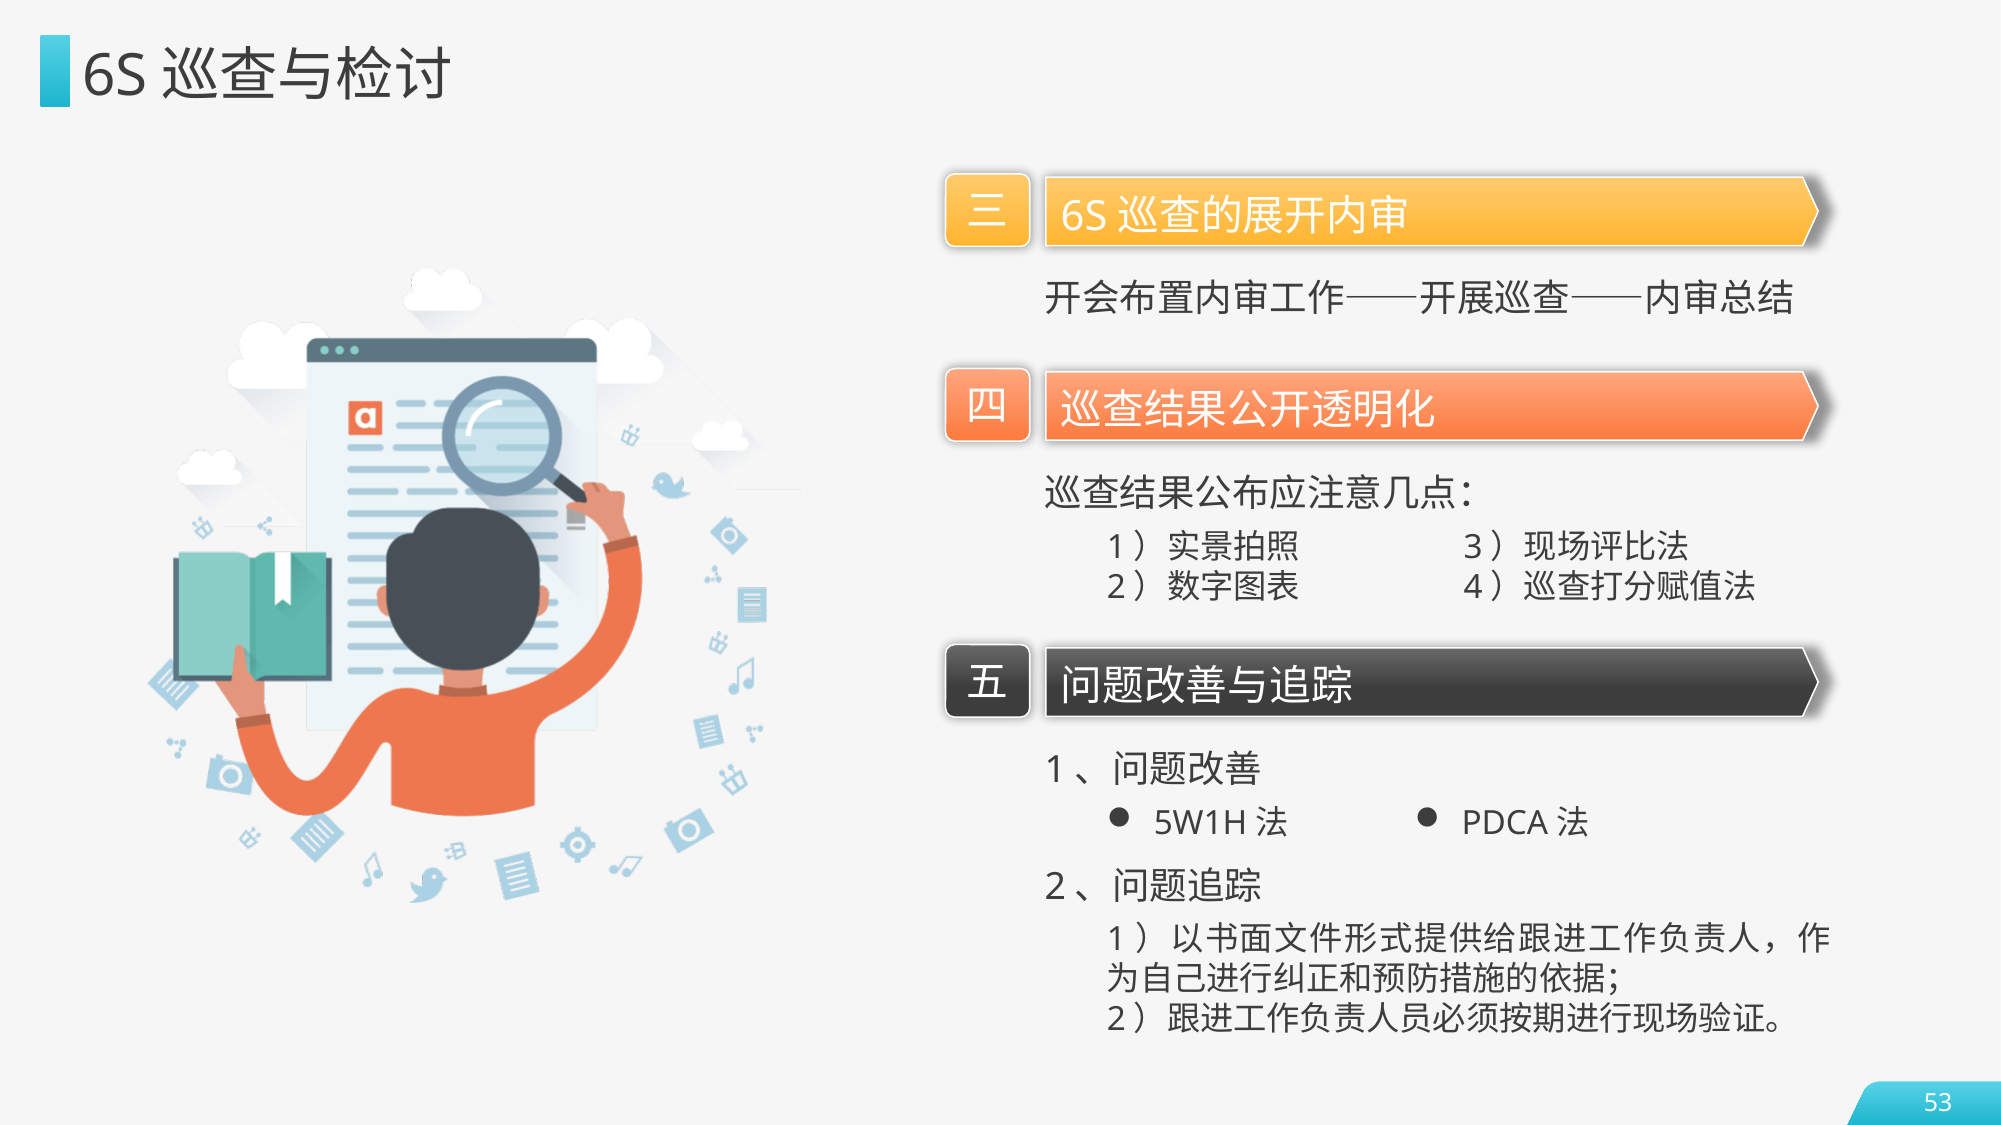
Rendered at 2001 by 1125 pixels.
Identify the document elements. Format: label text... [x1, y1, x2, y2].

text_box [1045, 647, 1819, 718]
text_box PDCA法 [1400, 793, 1692, 849]
text_box 3）现场评比法 4）巡查打分赋值法 [1448, 517, 1846, 613]
text_box 开会布置内审工作——开展巡查——内审总结 [1029, 266, 1846, 326]
text_box 1、问题改善 [1029, 738, 2001, 798]
text_box 6S巡查与检讨 [82, 36, 1120, 107]
text_box 5W1H法 [1092, 793, 1384, 849]
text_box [1045, 371, 1819, 442]
text_box 三 [945, 173, 1030, 247]
text_box 1）以书面文件形式提供给跟进工作负责人，作为自己进行纠正和预防措施的依据； 2）跟进工作负责人员必须按期进行现场验证。 [1092, 910, 1846, 1045]
text_box [40, 35, 70, 107]
text_box 巡查结果公布应注意几点： [1029, 462, 2001, 522]
picture [143, 245, 808, 910]
text_box 2、问题追踪 [1029, 854, 1819, 915]
text_box 四 [945, 368, 1030, 442]
text_box 1）实景拍照 2）数字图表 [1092, 517, 1448, 613]
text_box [1045, 176, 1819, 247]
text_box 五 [945, 644, 1030, 718]
